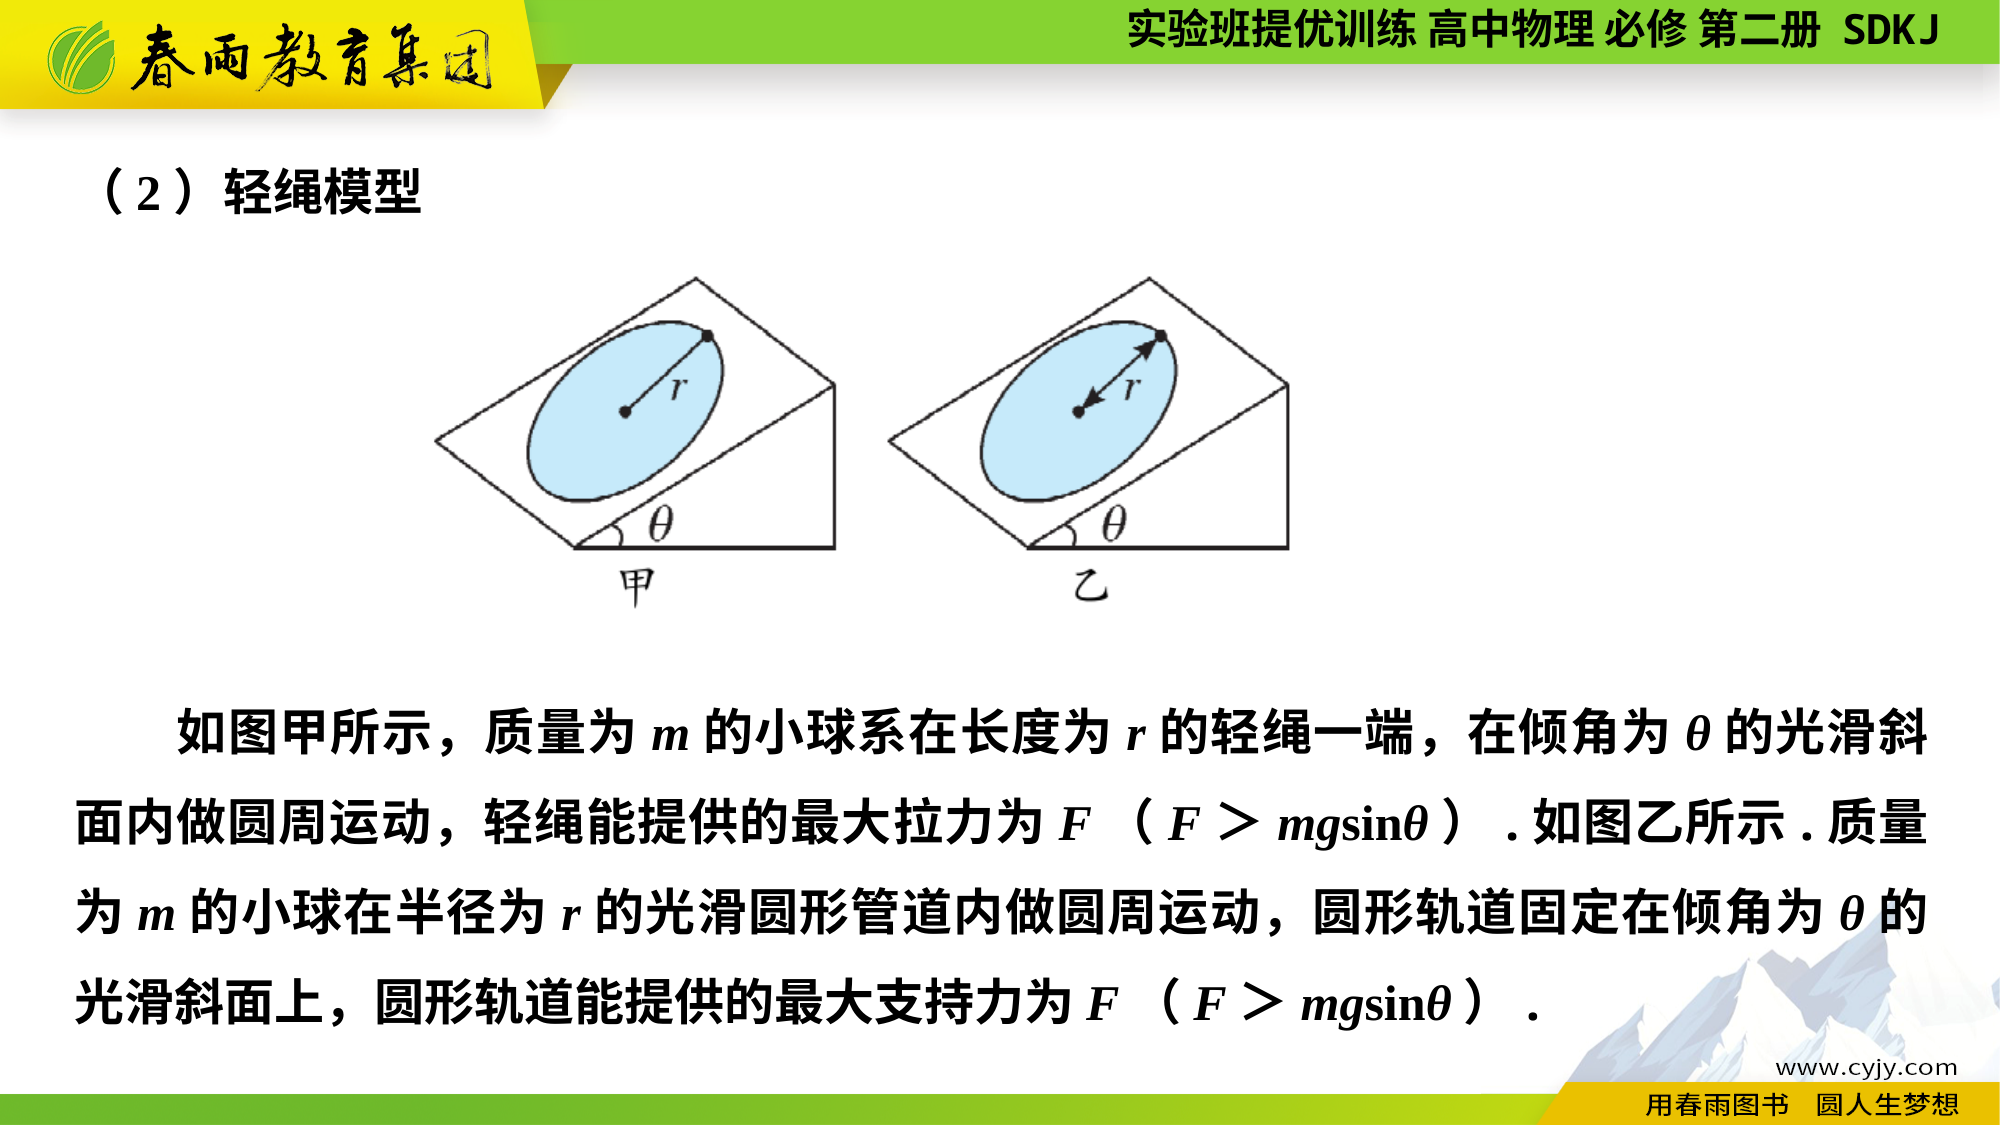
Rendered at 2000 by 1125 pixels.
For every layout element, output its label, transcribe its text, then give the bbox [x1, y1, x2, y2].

list （2）轻绳模型 如图甲所示，质量为m的小球系在长度为r的轻绳一端，在倾角为θ的光滑斜面内做圆周运动，轻绳能提供的最大拉力为F（F＞mgsinθ）.如图乙所示.质量为m的小球在半径为r的光滑圆形管道内做圆周运动，圆形轨道固定在倾角为θ的光滑斜面上，圆形轨道能提供的最大支持力为F（F＞mgsinθ）. [59, 122, 1944, 1087]
picture [0, 0, 2000, 1125]
